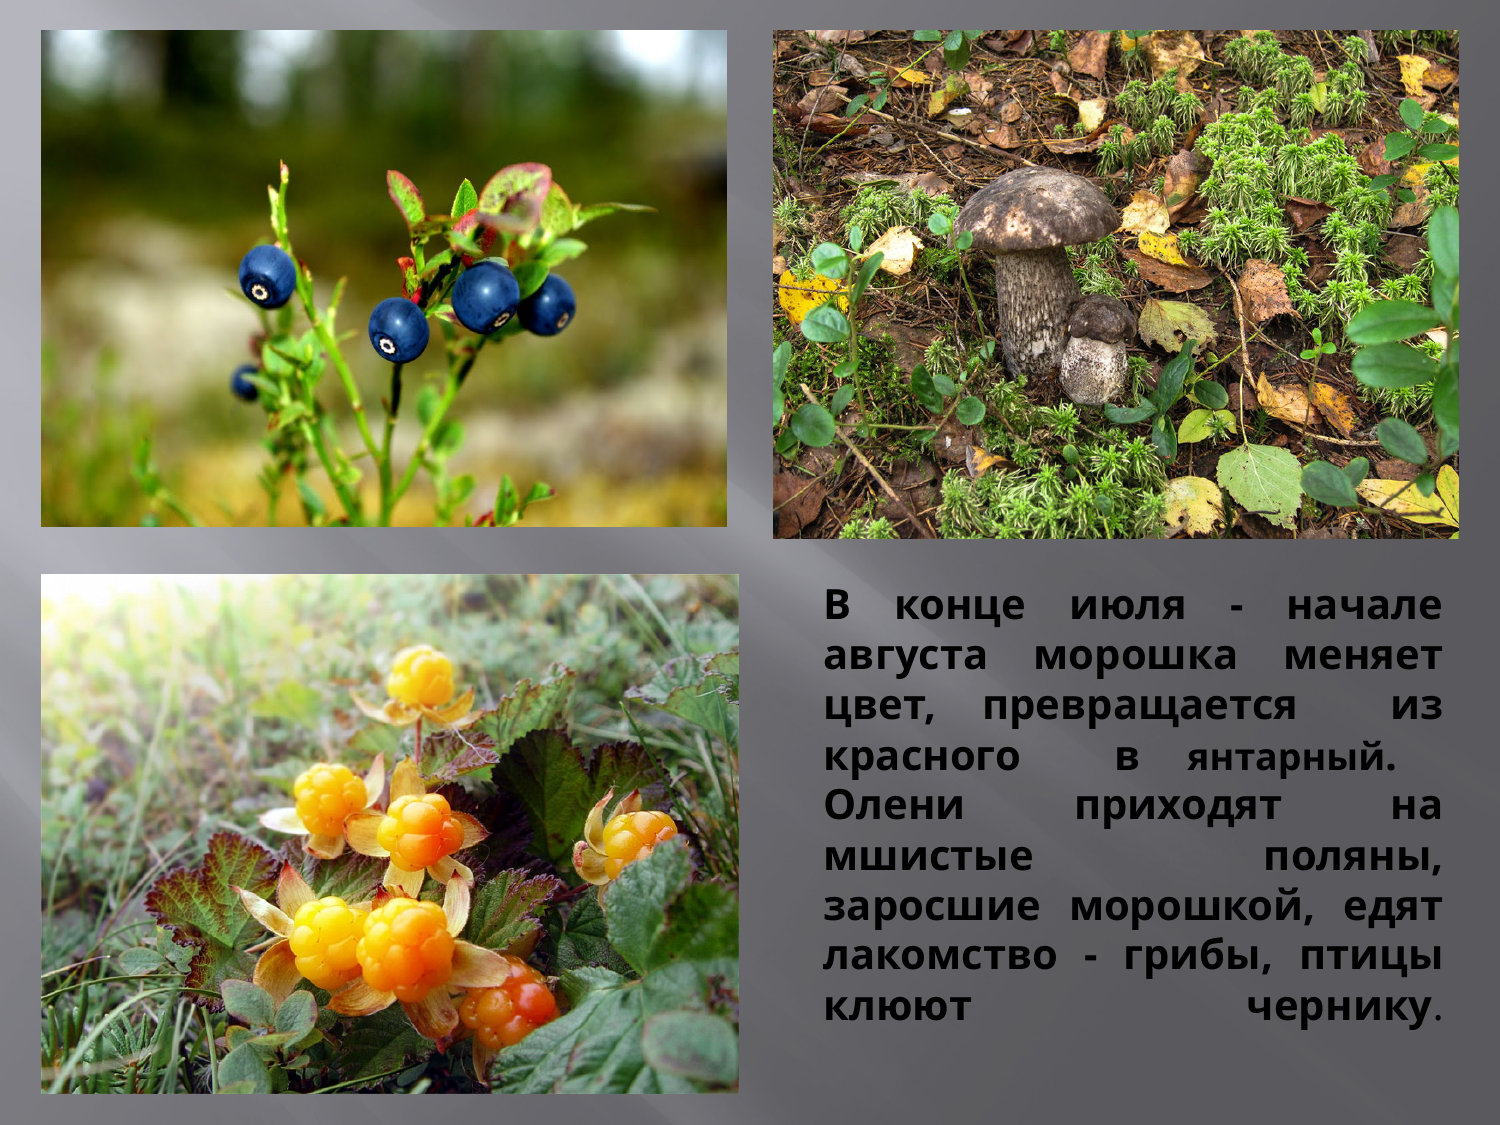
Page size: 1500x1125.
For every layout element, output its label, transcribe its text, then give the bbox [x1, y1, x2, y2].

title В конце июля - начале августа морошка меняет цвет, превращается из красного в янтарный. Олени приходят на мшистые поляны, заросшие морошкой, едят лакомство - грибы, птицы клюют чернику. [809, 645, 1459, 1012]
picture [41, 574, 739, 1095]
picture [41, 30, 727, 528]
picture [773, 30, 1459, 540]
